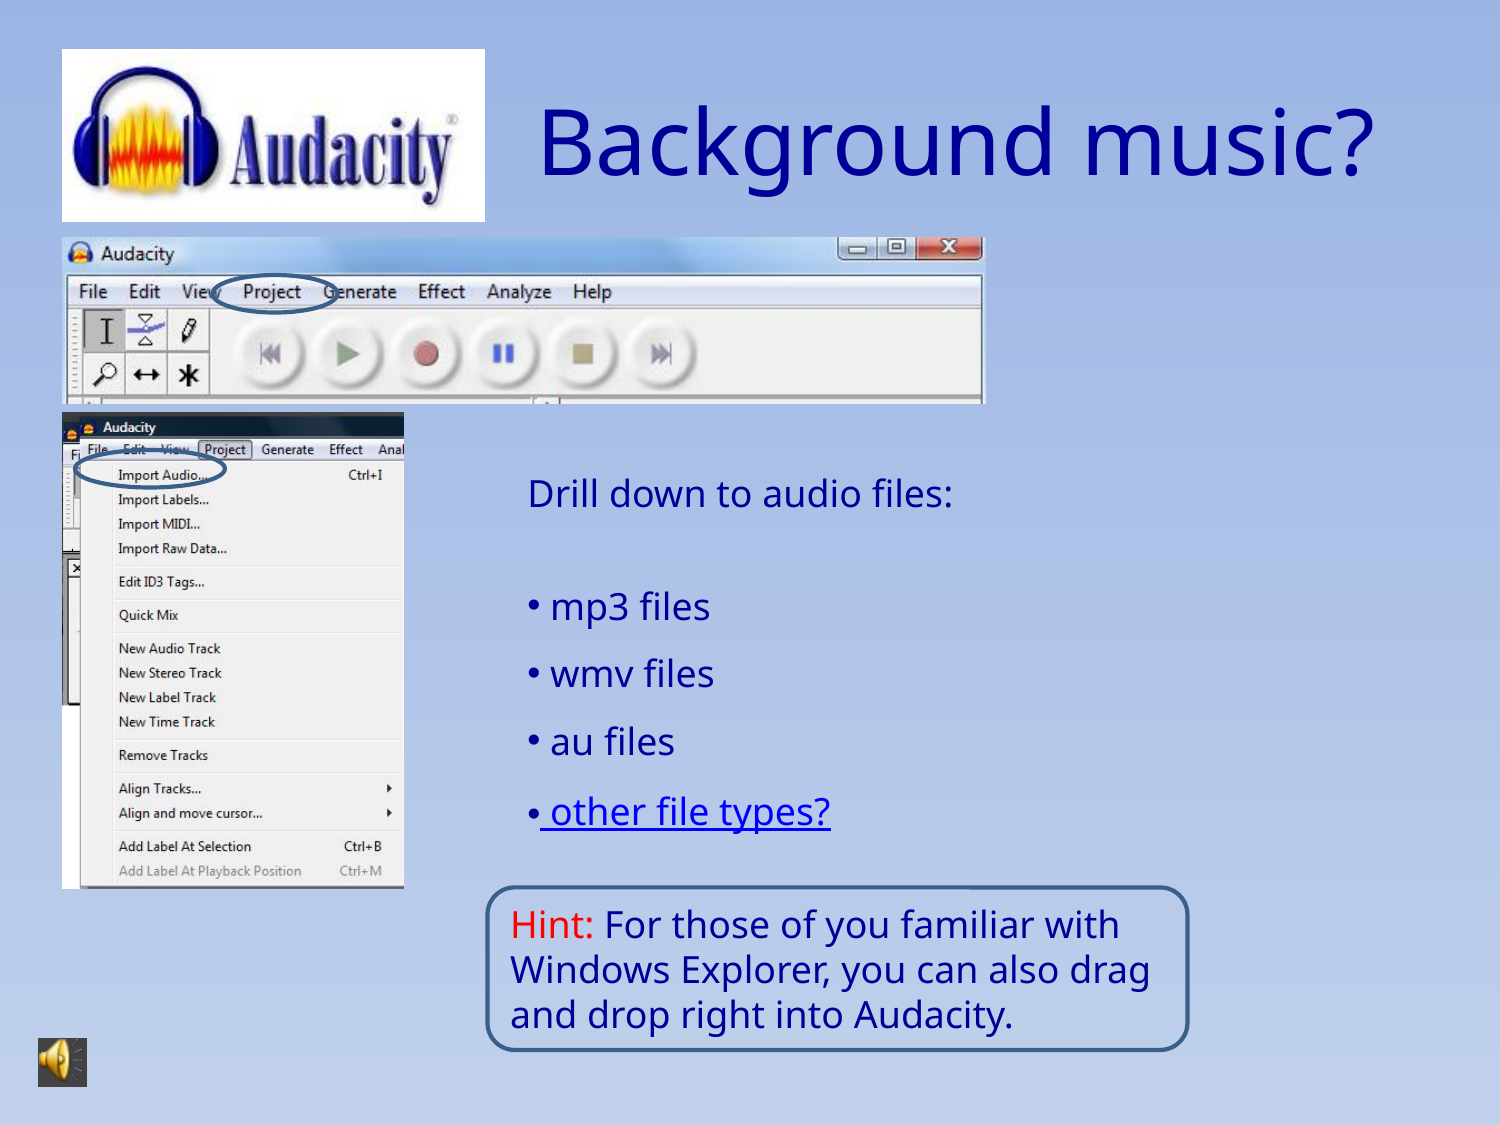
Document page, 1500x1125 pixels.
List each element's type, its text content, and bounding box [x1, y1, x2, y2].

title Background music? [487, 45, 1425, 233]
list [62, 412, 404, 890]
picture [62, 49, 485, 223]
text_box Drill down to audio files: mp3 files wmv files au files other file types? [512, 462, 1163, 847]
picture [37, 1037, 88, 1088]
picture [62, 237, 987, 404]
text_box Hint: For those of you familiar with Windows Explorer, you can also drag and drop right into Audacity. [485, 885, 1190, 1053]
